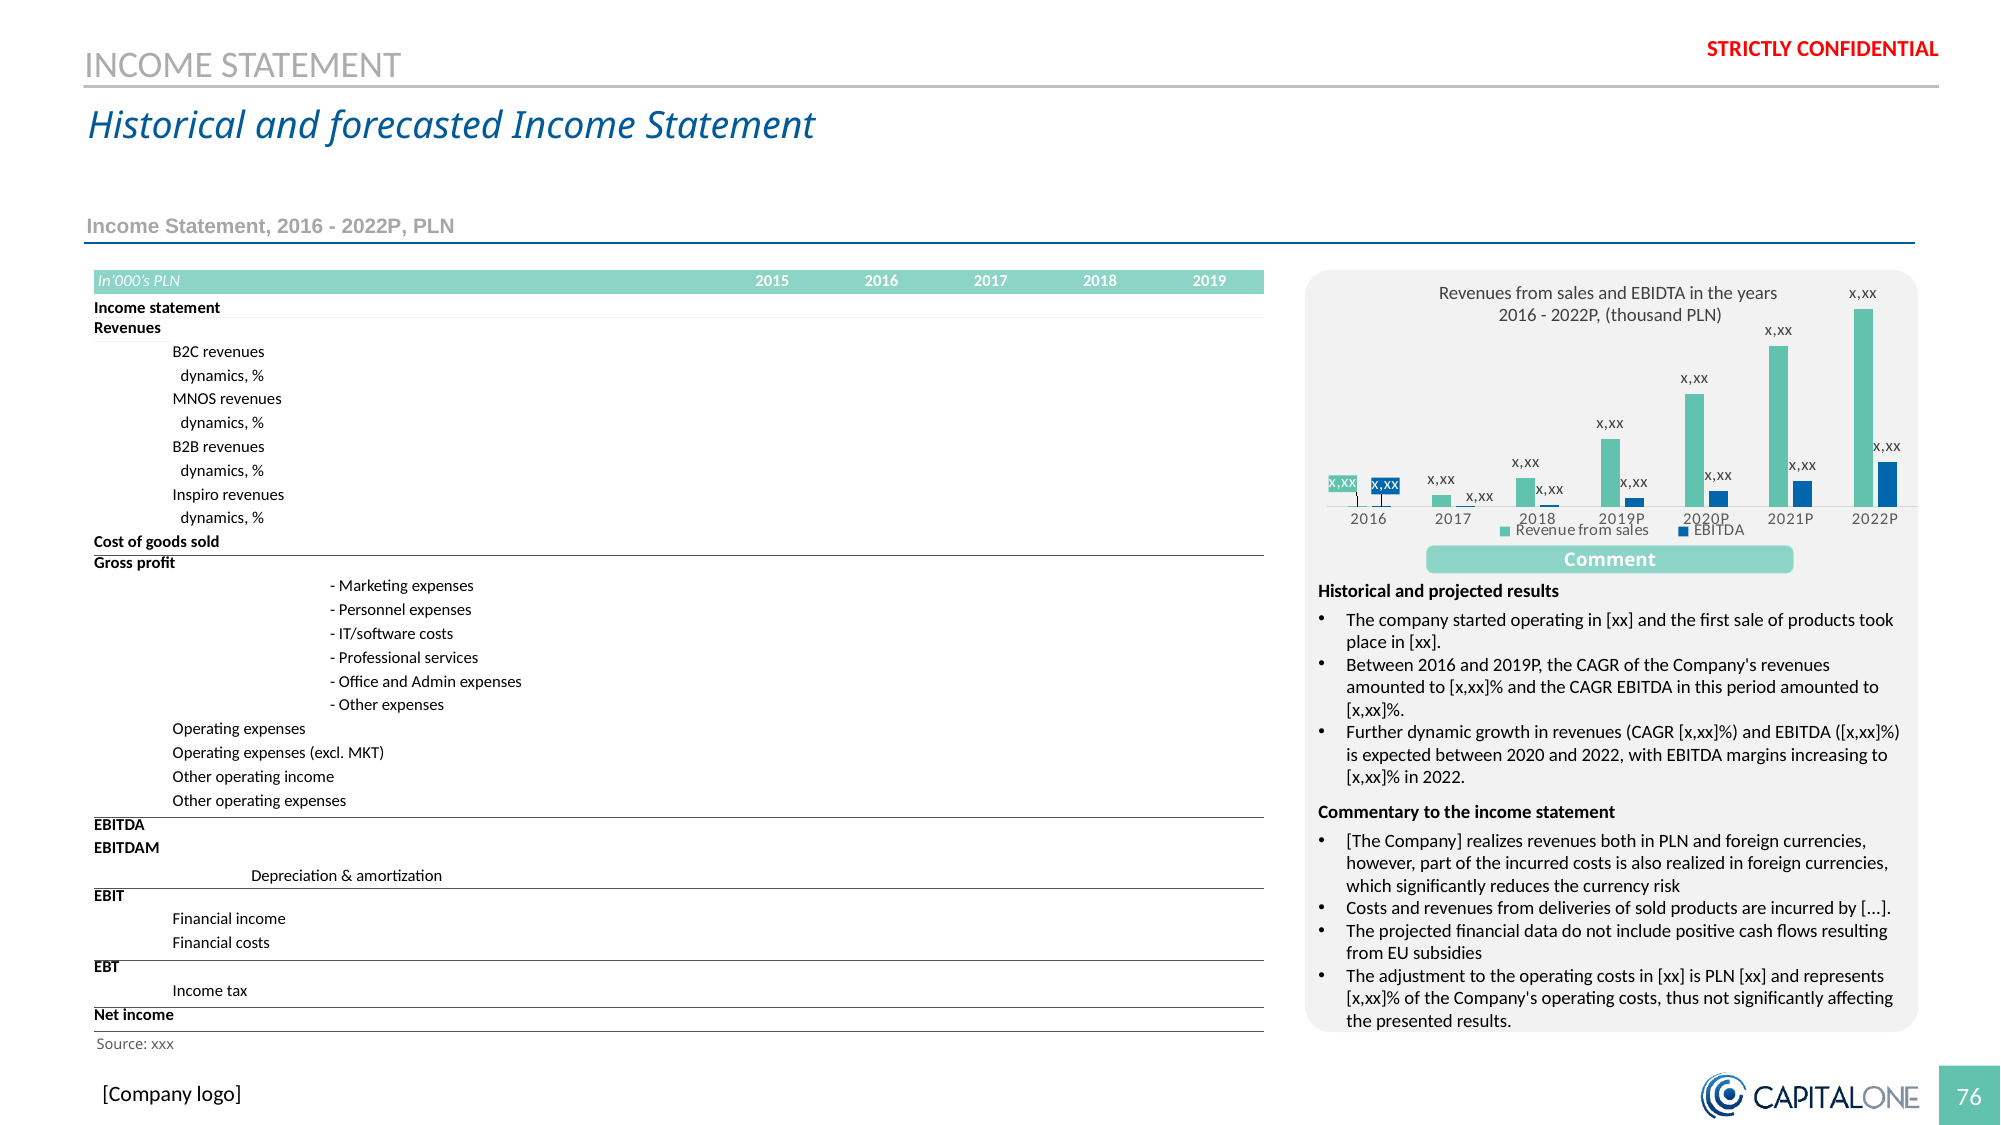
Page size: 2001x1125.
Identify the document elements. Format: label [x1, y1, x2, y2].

table_cell [94, 889, 1264, 960]
text_box [81, 268, 1920, 1065]
table_header [94, 270, 1264, 294]
table_cell [94, 818, 1264, 888]
text_box [83, 204, 1916, 243]
text_box [69, 30, 1900, 70]
table_cell [94, 318, 1264, 555]
table_cell [94, 294, 1264, 317]
table_cell [94, 1008, 1264, 1029]
text_box [87, 101, 1940, 147]
table_cell [94, 961, 1264, 1007]
chart [1314, 286, 1930, 575]
table_cell [94, 556, 1264, 817]
picture [1700, 1066, 1933, 1125]
